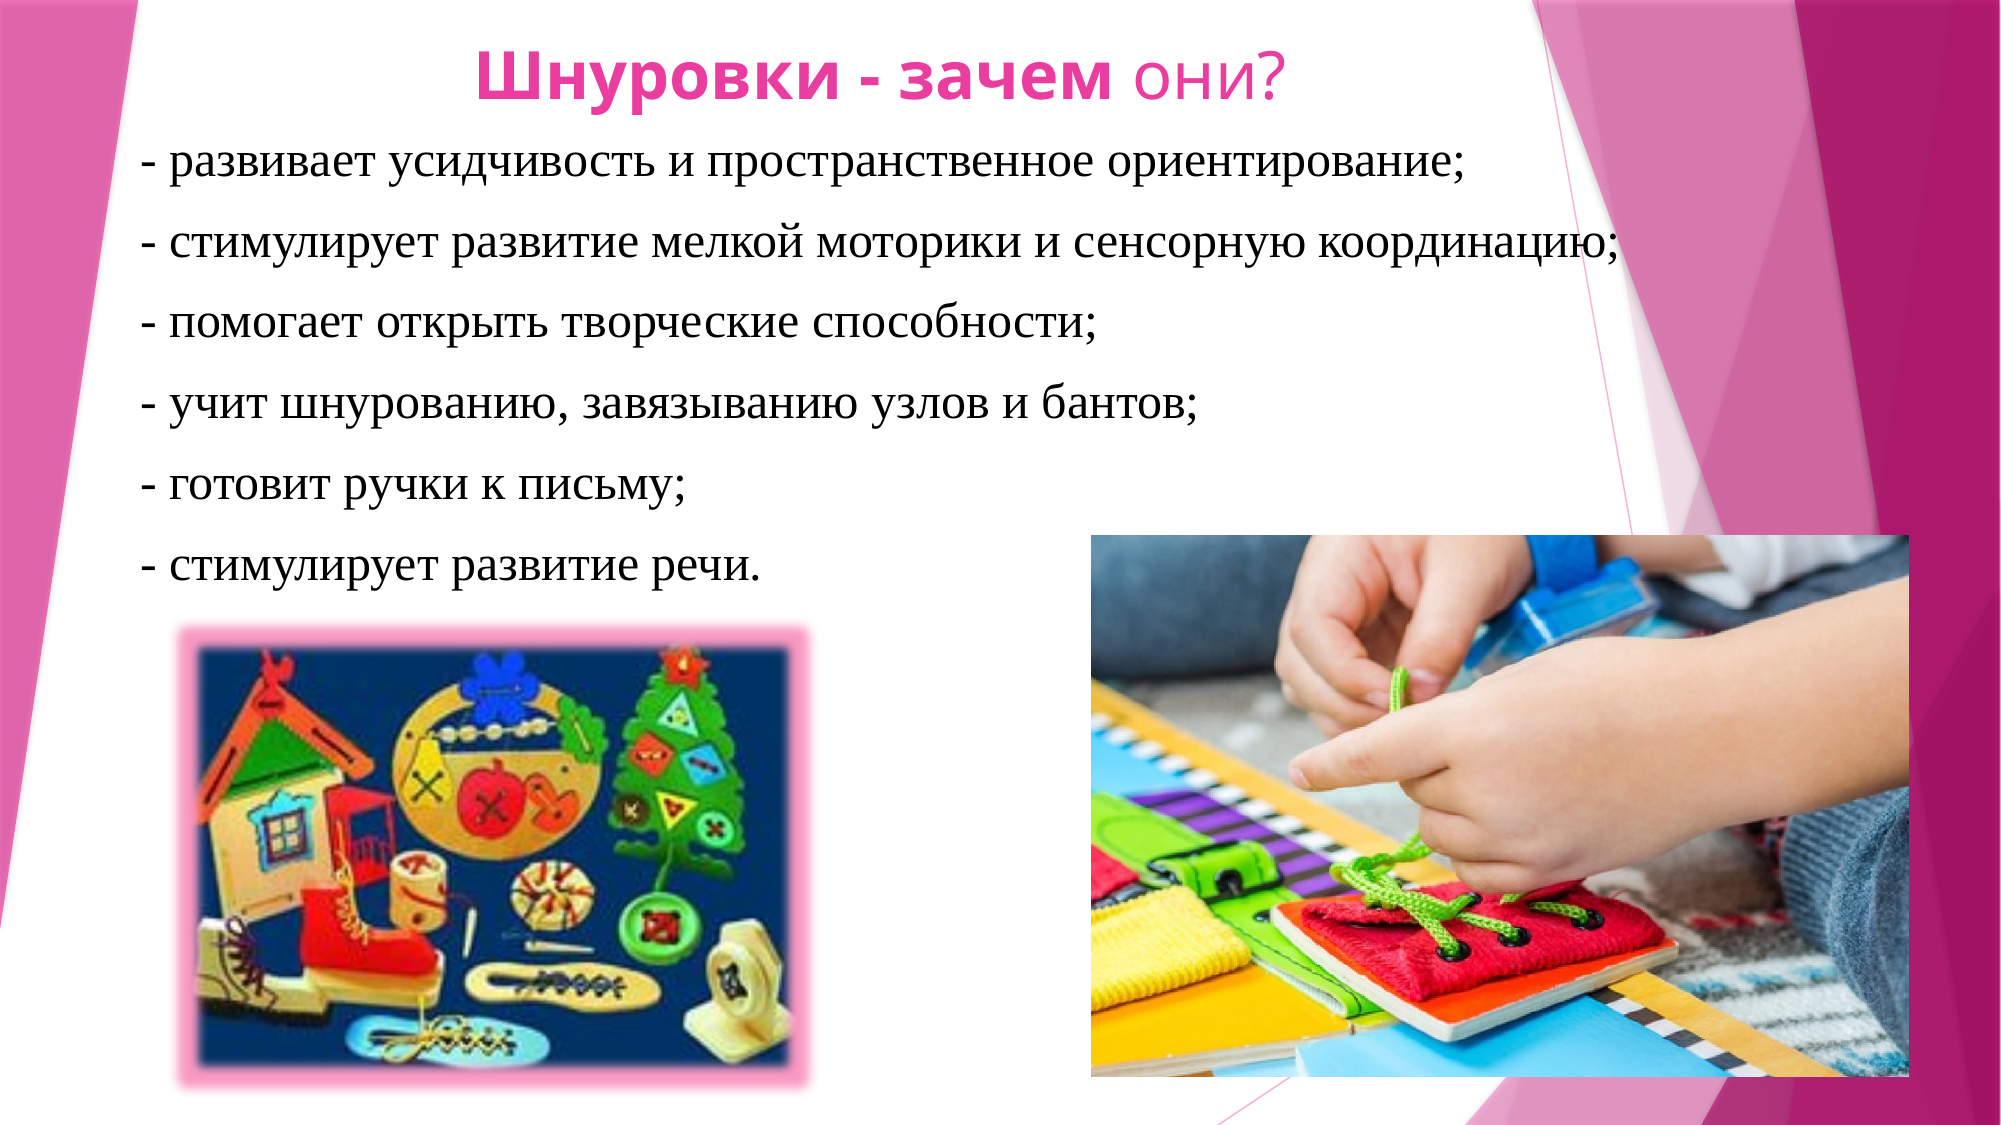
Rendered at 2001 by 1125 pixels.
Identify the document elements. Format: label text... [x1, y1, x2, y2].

title Шнуровки - зачем они? [309, 53, 1451, 118]
picture [1090, 534, 1910, 1078]
subtitle - развивает усидчивость и пространственное ориентирование; - стимулирует развитие мелкой моторики и сенсорную координацию; - помогает открыть творческие способности; - учит шнурованию, завязыванию узлов и бантов; - готовит ручки к письму; - стимулирует развитие речи. [125, 118, 1771, 1077]
picture [188, 636, 798, 1078]
